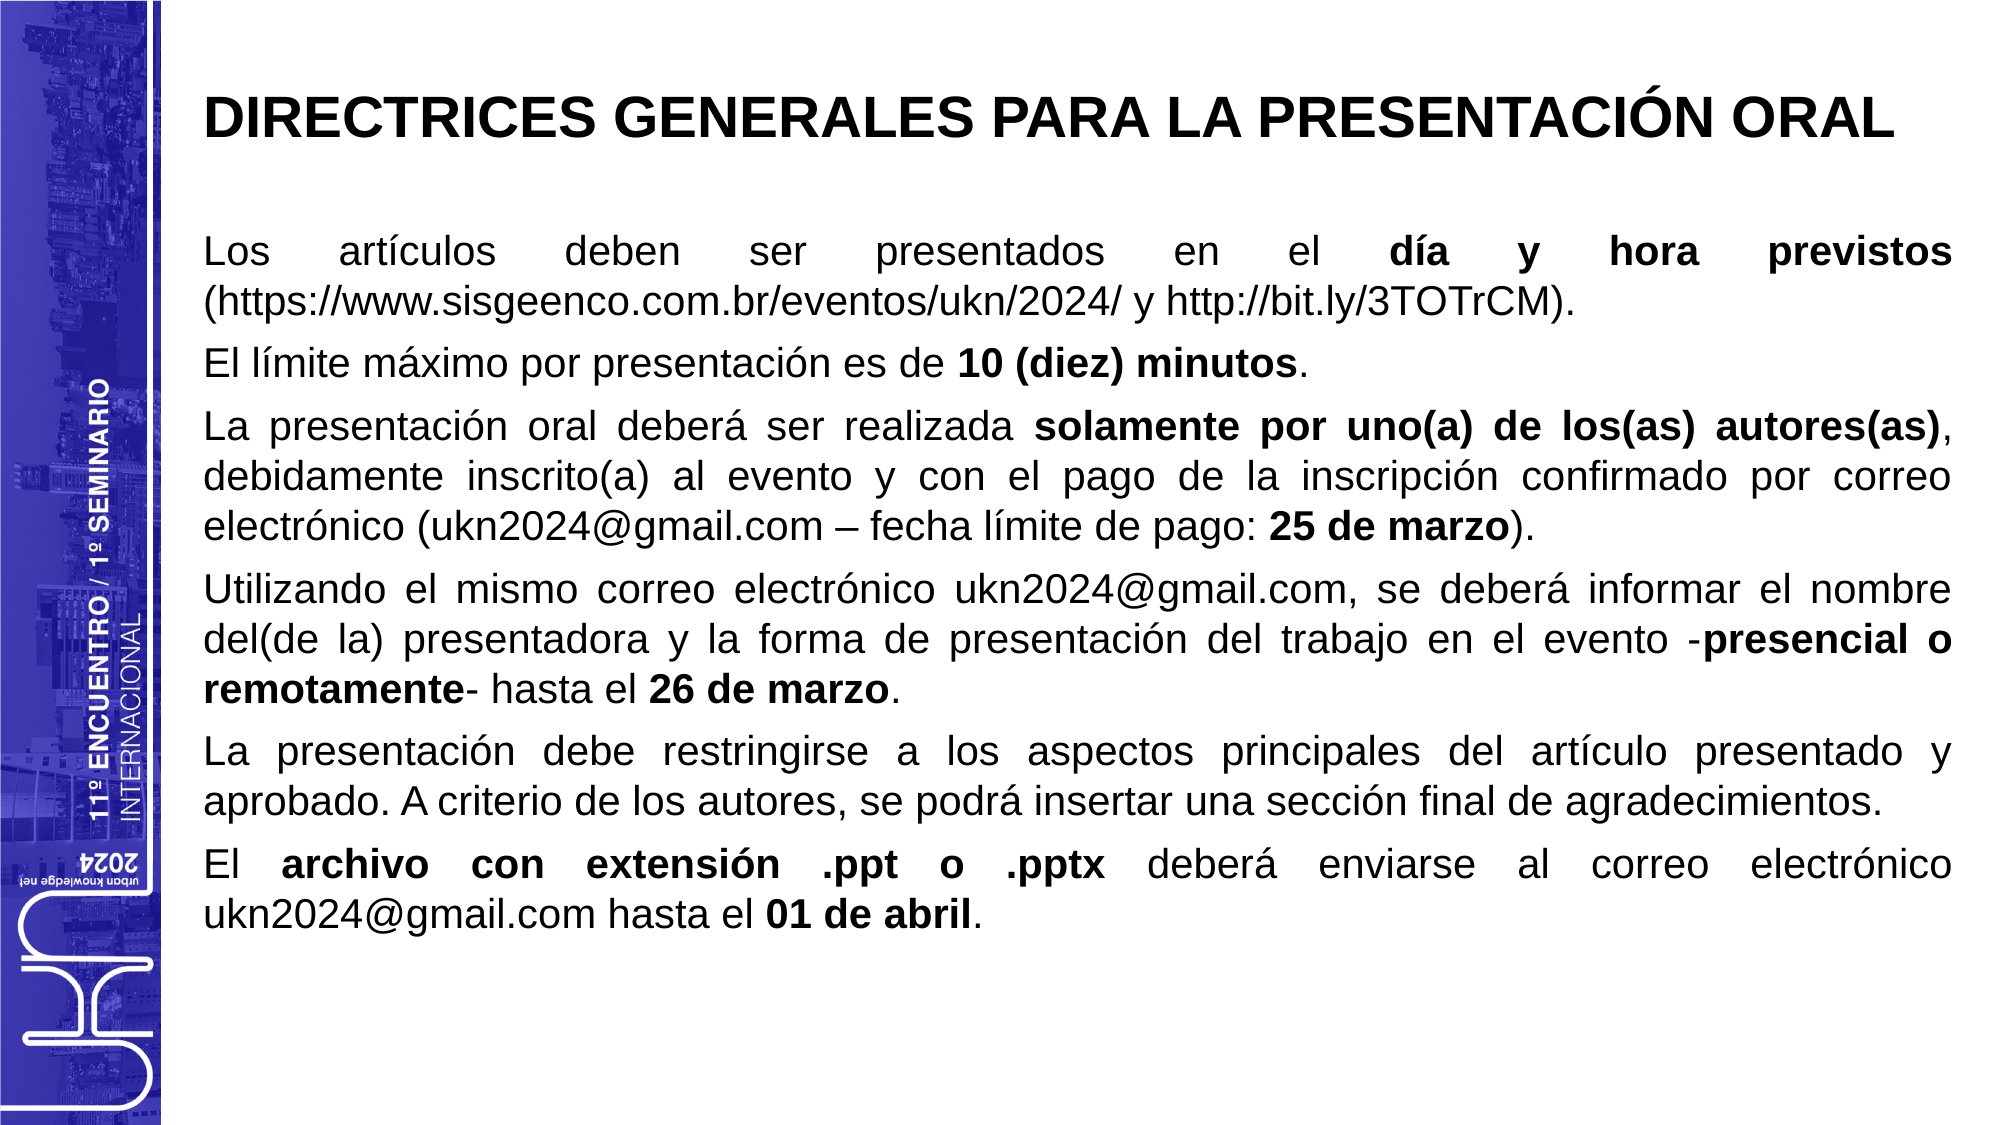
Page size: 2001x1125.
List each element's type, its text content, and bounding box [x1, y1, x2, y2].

picture [1, 2, 161, 1124]
text_box DIRECTRICES GENERALES PARA LA PRESENTACIÓN ORAL Los artículos deben ser presentados en el día y hora previstos (https://www.sisgeenco.com.br/eventos/ukn/2024/ y http://bit.ly/3TOTrCM). El límite máximo por presentación es de 10 (diez) minutos. La presentación oral deberá ser realizada solamente por uno(a) de los(as) autores(as), debidamente inscrito(a) al evento y con el pago de la inscripción confirmado por correo electrónico (ukn2024@gmail.com – fecha límite de pago: 25 de marzo). Utilizando el mismo correo electrónico ukn2024@gmail.com, se deberá informar el nombre del(de la) presentadora y la forma de presentación del trabajo en el evento -presencial o remotamente- hasta el 26 de marzo. La presentación debe restringirse a los aspectos principales del artículo presentado y aprobado. A criterio de los autores, se podrá insertar una sección final de agradecimientos. El archivo con extensión .ppt o .pptx deberá enviarse al correo electrónico ukn2024@gmail.com hasta el 01 de abril. [203, 78, 1954, 1048]
